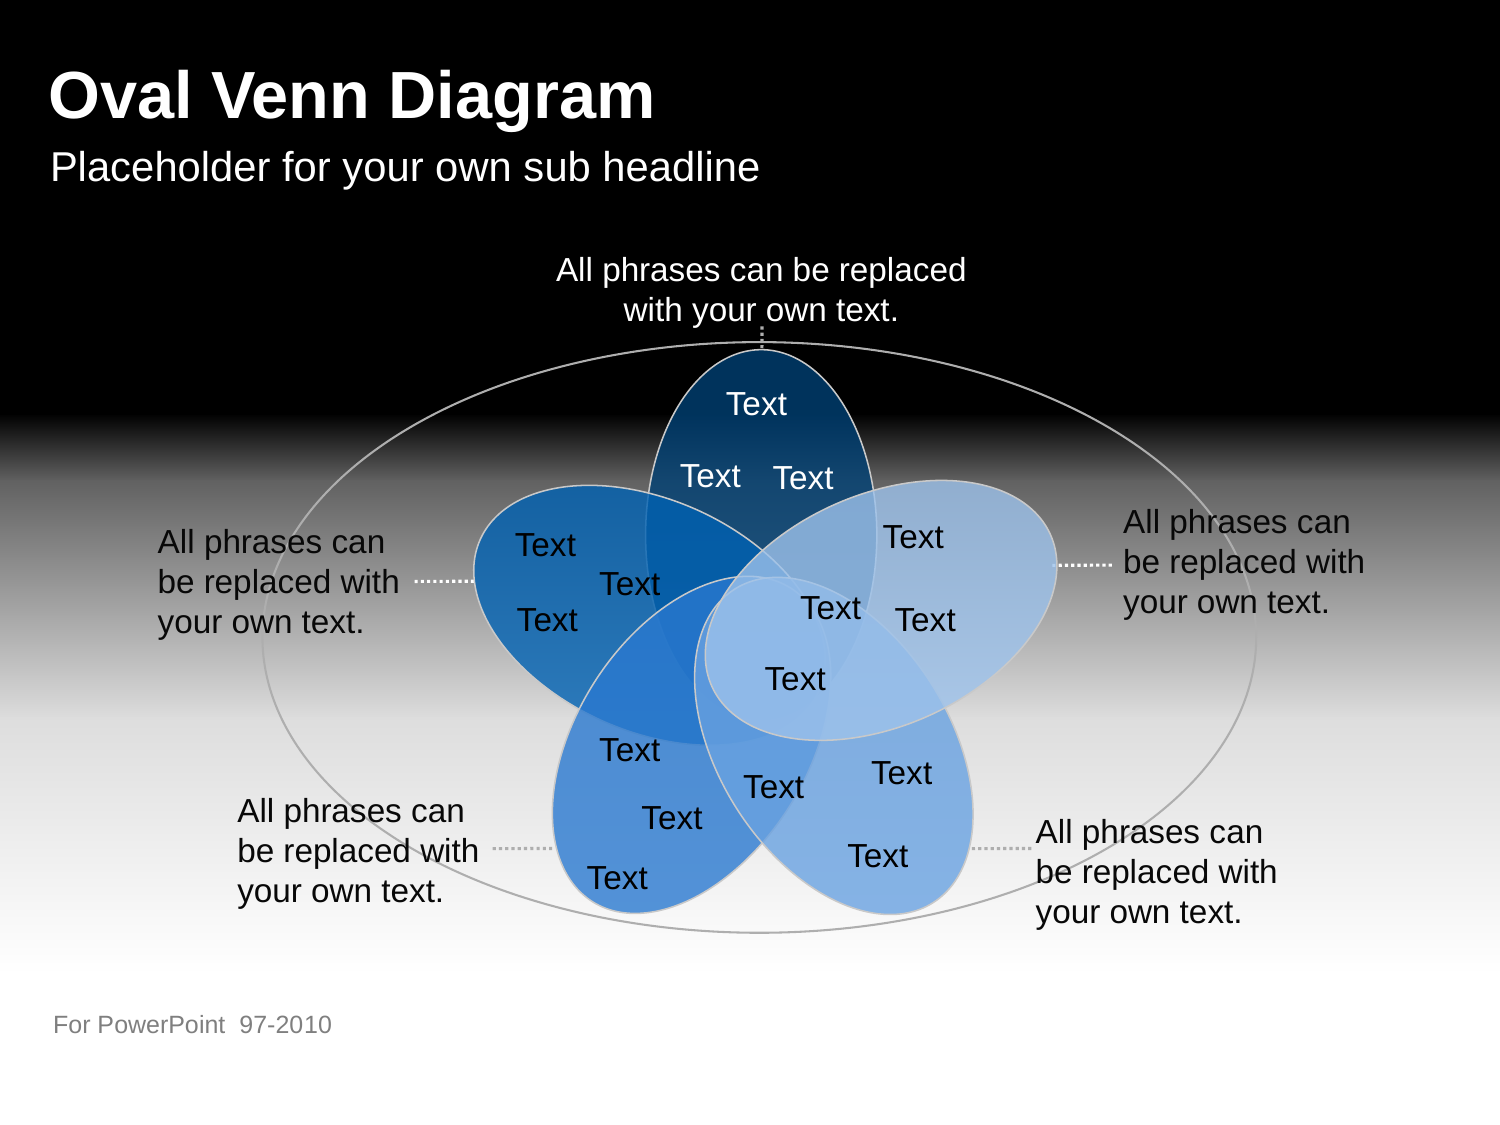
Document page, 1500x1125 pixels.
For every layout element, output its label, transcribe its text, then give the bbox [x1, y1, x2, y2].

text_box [0, 0, 1500, 975]
text_box For PowerPoint 97-2010 [53, 1008, 435, 1039]
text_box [511, 381, 959, 897]
